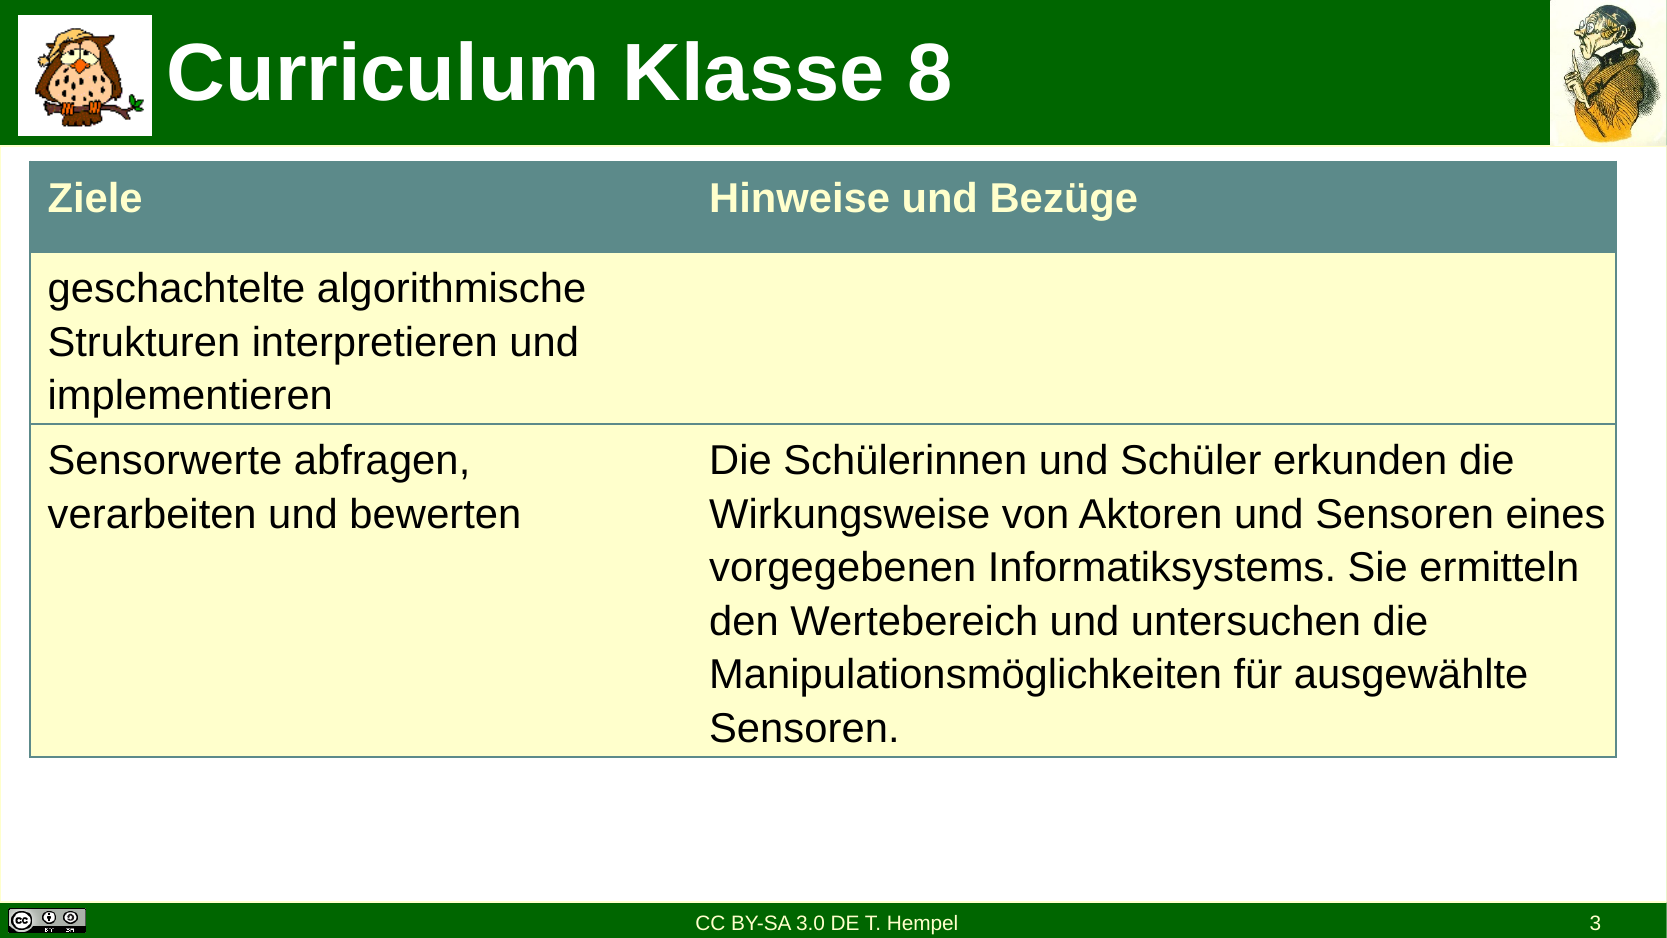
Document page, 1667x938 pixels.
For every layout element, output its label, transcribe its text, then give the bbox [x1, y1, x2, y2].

table_cell geschachtelte algorithmische Strukturen interpretieren und implementieren [31, 253, 692, 423]
table_header Hinweise und Bezüge [692, 163, 1615, 251]
picture [18, 15, 152, 136]
picture [1550, 0, 1667, 146]
table_cell Die Schülerinnen und Schüler erkunden die Wirkungsweise von Aktoren und Sensoren eines vorgegebenen Informatiksystems. Sie ermitteln den Wertebereich und untersuchen die Manipulationsmöglichkeiten für ausgewählte Sensoren. [692, 425, 1615, 756]
table_cell Sensorwerte abfragen, verarbeiten und bewerten [31, 425, 692, 756]
picture [8, 908, 86, 933]
title Curriculum Klasse 8 [151, 17, 1531, 125]
table_cell [692, 253, 1615, 423]
table_header Ziele [31, 163, 692, 251]
footer CC BY-SA 3.0 DE T. Hempel [465, 901, 1188, 927]
slide_number 3 [1227, 901, 1616, 927]
